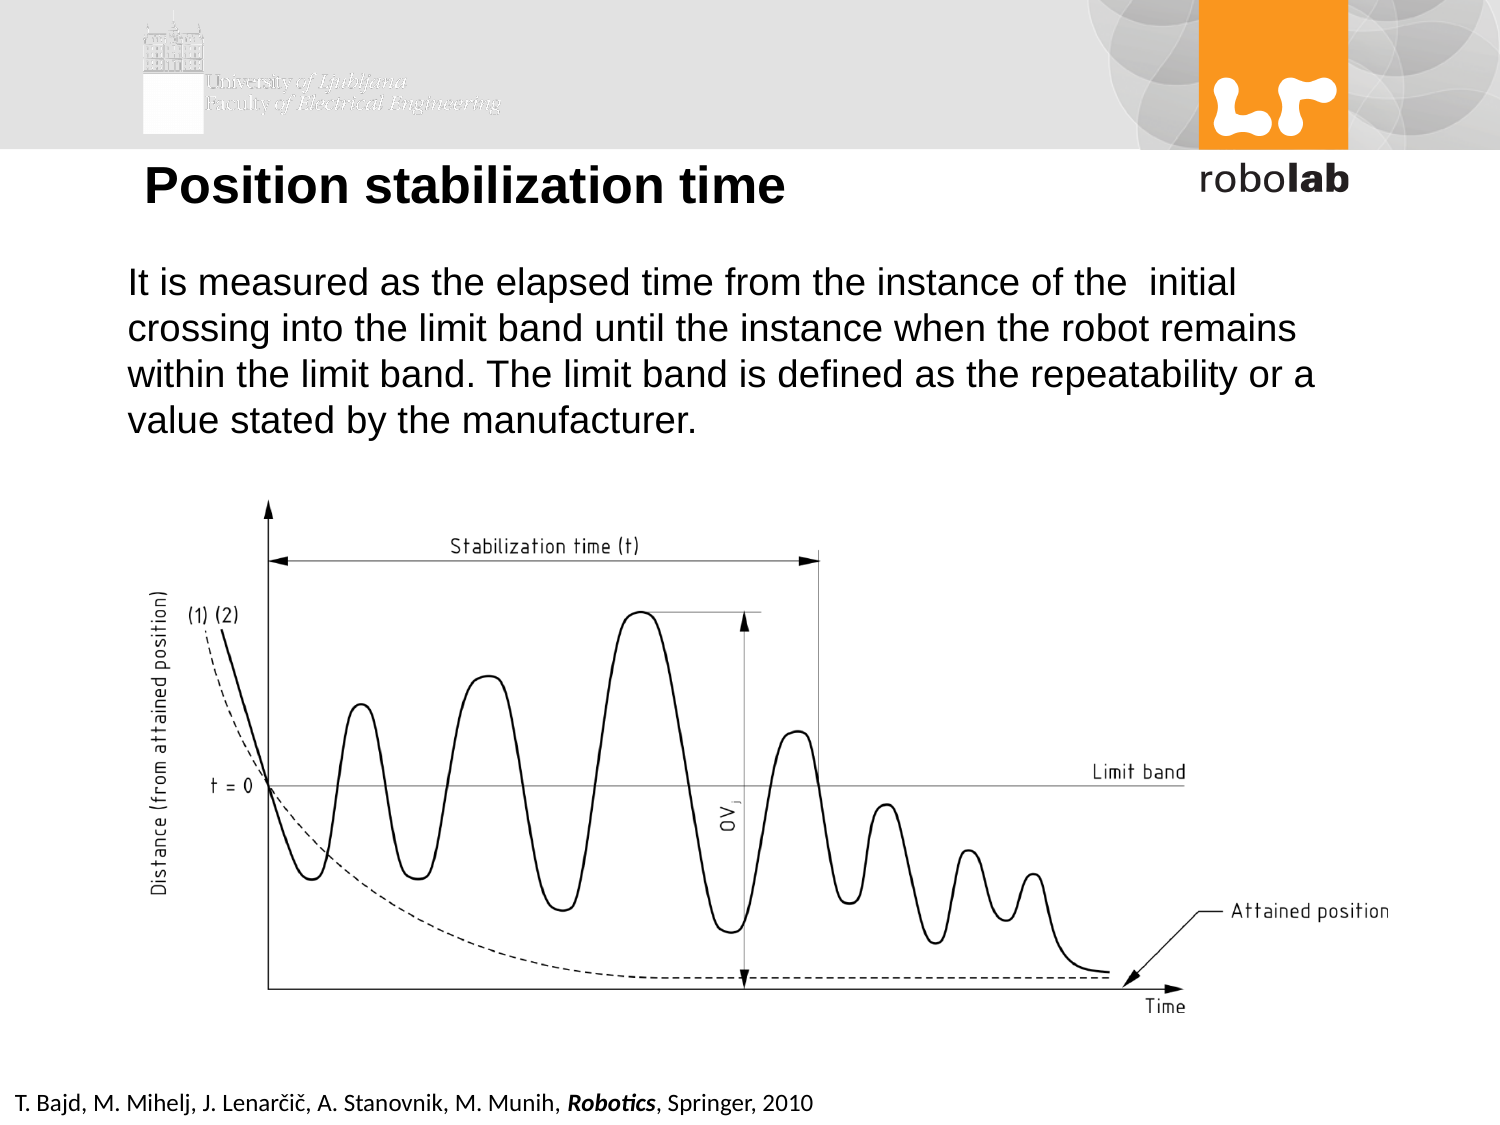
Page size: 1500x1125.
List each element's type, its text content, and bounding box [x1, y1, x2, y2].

picture [149, 499, 1388, 1013]
picture [998, 0, 1500, 196]
picture [143, 10, 501, 94]
list It is measured as the elapsed time from the instance of the initial crossing into the limit band until the instance when the robot remains within the limit band. The limit band is defined as the repeatability or a value stated by the manufacturer. [112, 249, 1338, 450]
title Position stabilization time [129, 94, 1311, 249]
